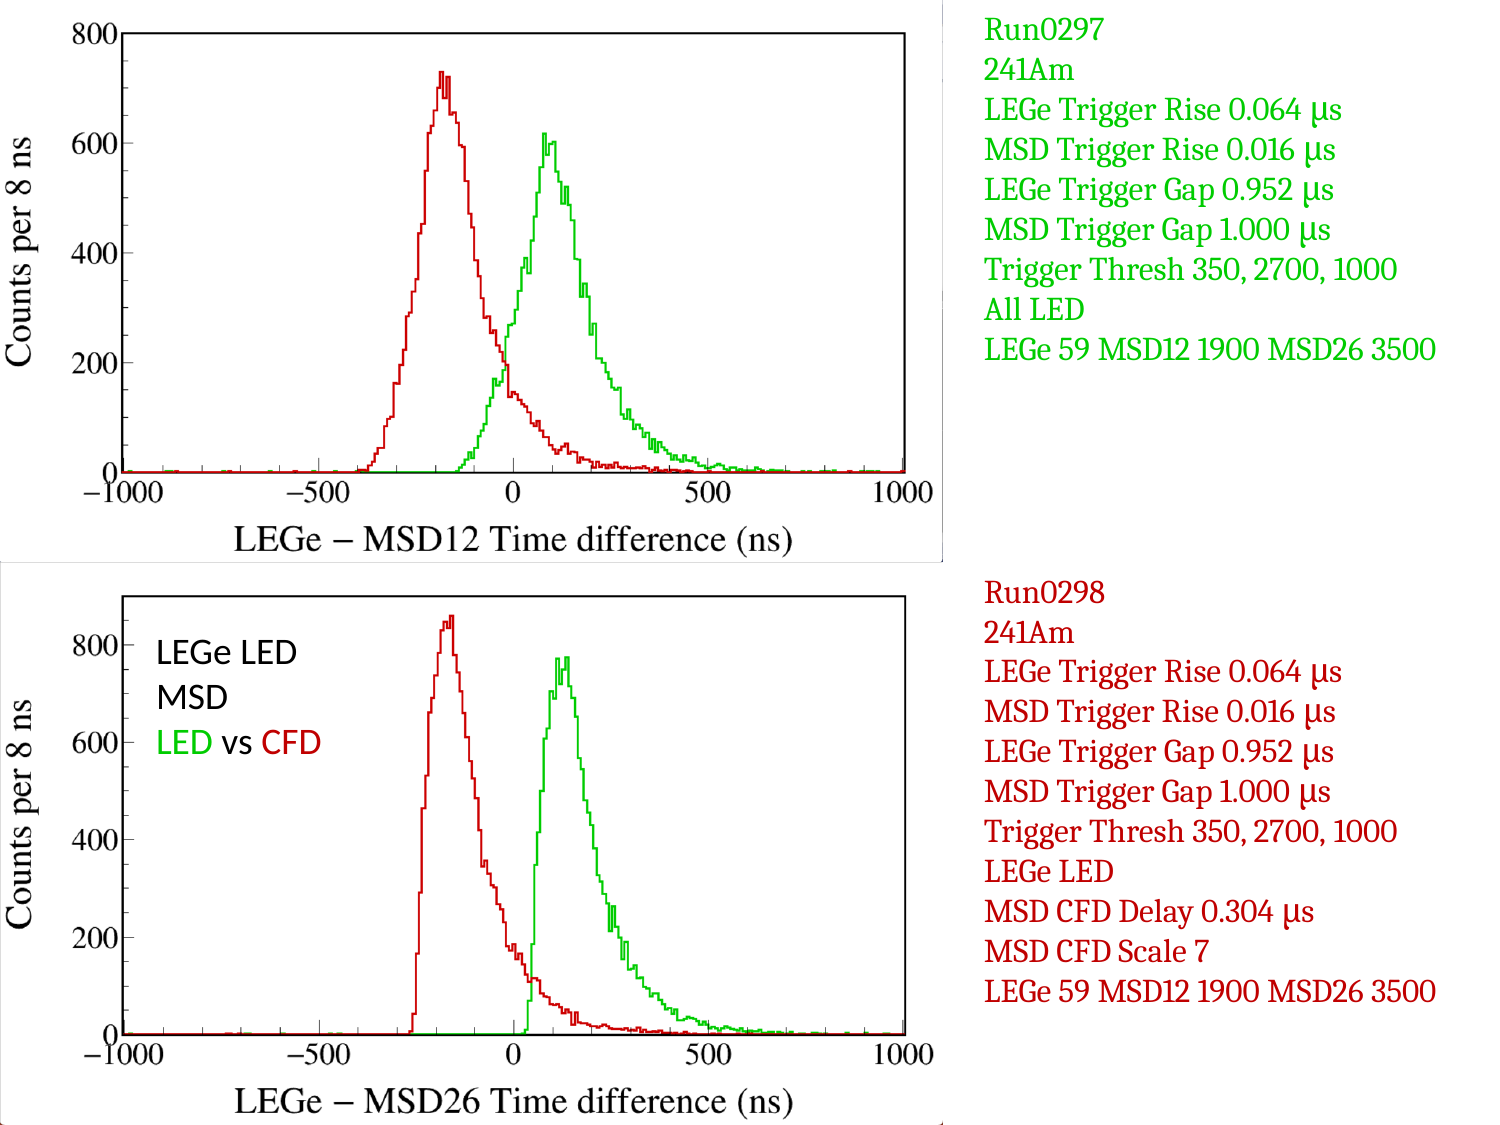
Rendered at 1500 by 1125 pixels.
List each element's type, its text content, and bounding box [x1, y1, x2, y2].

text_box Run0297 241Am LEGe Trigger Rise 0.064 μs MSD Trigger Rise 0.016 μs LEGe Trigger Gap 0.952 μs MSD Trigger Gap 1.000 μs Trigger Thresh 350, 2700, 1000 All LED LEGe 59 MSD12 1900 MSD26 3500 [969, 0, 1453, 374]
text_box Run0298 241Am LEGe Trigger Rise 0.064 μs MSD Trigger Rise 0.016 μs LEGe Trigger Gap 0.952 μs MSD Trigger Gap 1.000 μs Trigger Thresh 350, 2700, 1000 LEGe LED MSD CFD Delay 0.304 μs MSD CFD Scale 7 LEGe 59 MSD12 1900 MSD26 3500 [969, 562, 1453, 1017]
picture [0, 0, 943, 1125]
